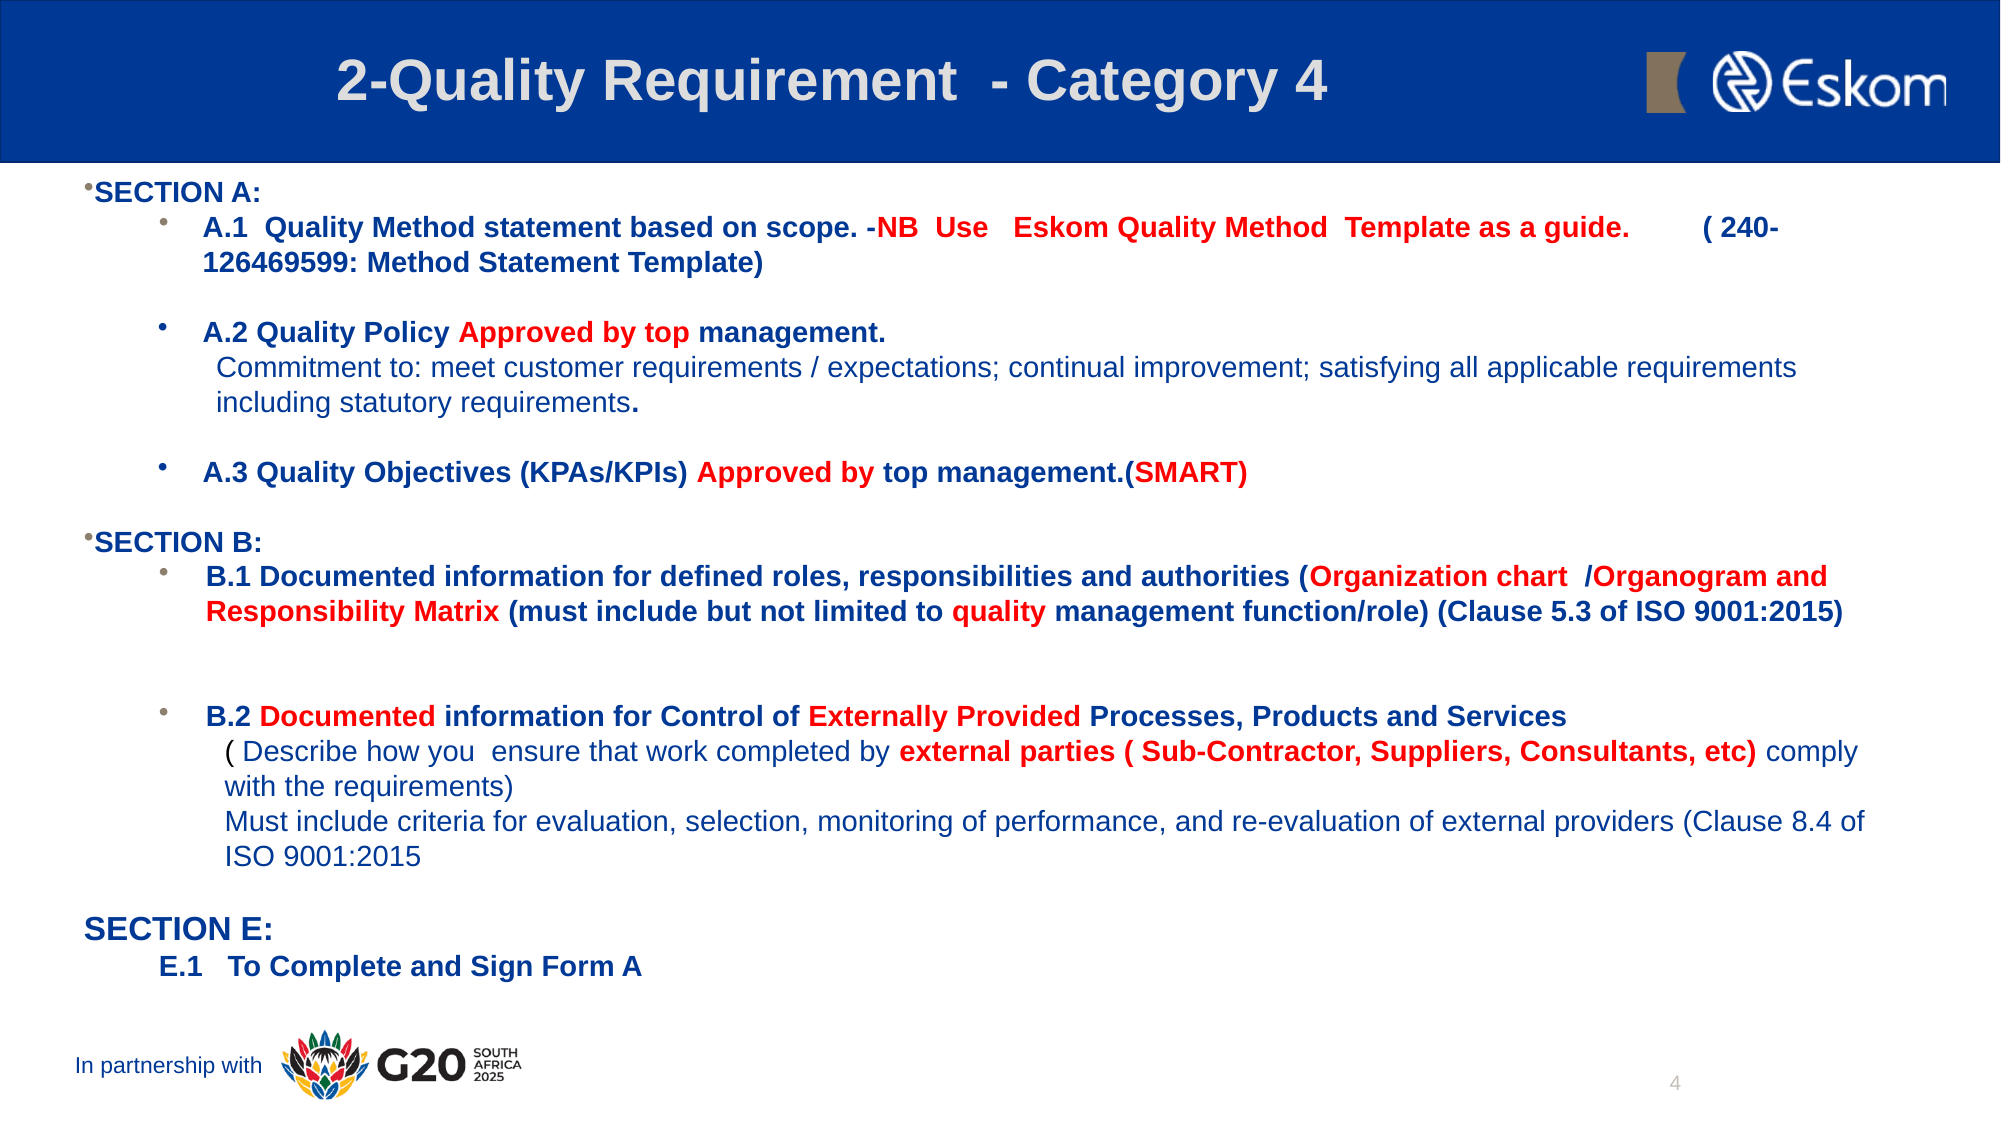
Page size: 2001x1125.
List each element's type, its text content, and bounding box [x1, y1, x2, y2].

text_box SECTION A: A.1 Quality Method statement based on scope. -NB Use Eskom Quality Method Template as a guide. ( 240-126469599: Method Statement Template) A.2 Quality Policy Approved by top management. Commitment to: meet customer requirements / expectations; continual improvement; satisfying all applicable requirements including statutory requirements. A.3 Quality Objectives (KPAs/KPIs) Approved by top management.(SMART) SECTION B: B.1 Documented information for defined roles, responsibilities and authorities (Organization chart /Organogram and Responsibility Matrix (must include but not limited to quality management function/role) (Clause 5.3 of ISO 9001:2015) B.2 Documented information for Control of Externally Provided Processes, Products and Services ( Describe how you ensure that work completed by external parties ( Sub-Contractor, Suppliers, Consultants, etc) comply with the requirements) Must include criteria for evaluation, selection, monitoring of performance, and re-evaluation of external providers (Clause 8.4 of ISO 9001:2015 SECTION E: E.1 To Complete and Sign Form A [69, 165, 1913, 990]
slide_number [75, 1058, 361, 1103]
slide_number 4 [1425, 1058, 1697, 1103]
picture [280, 1029, 526, 1100]
title 2-Quality Requirement - Category 4 [321, 27, 1473, 137]
